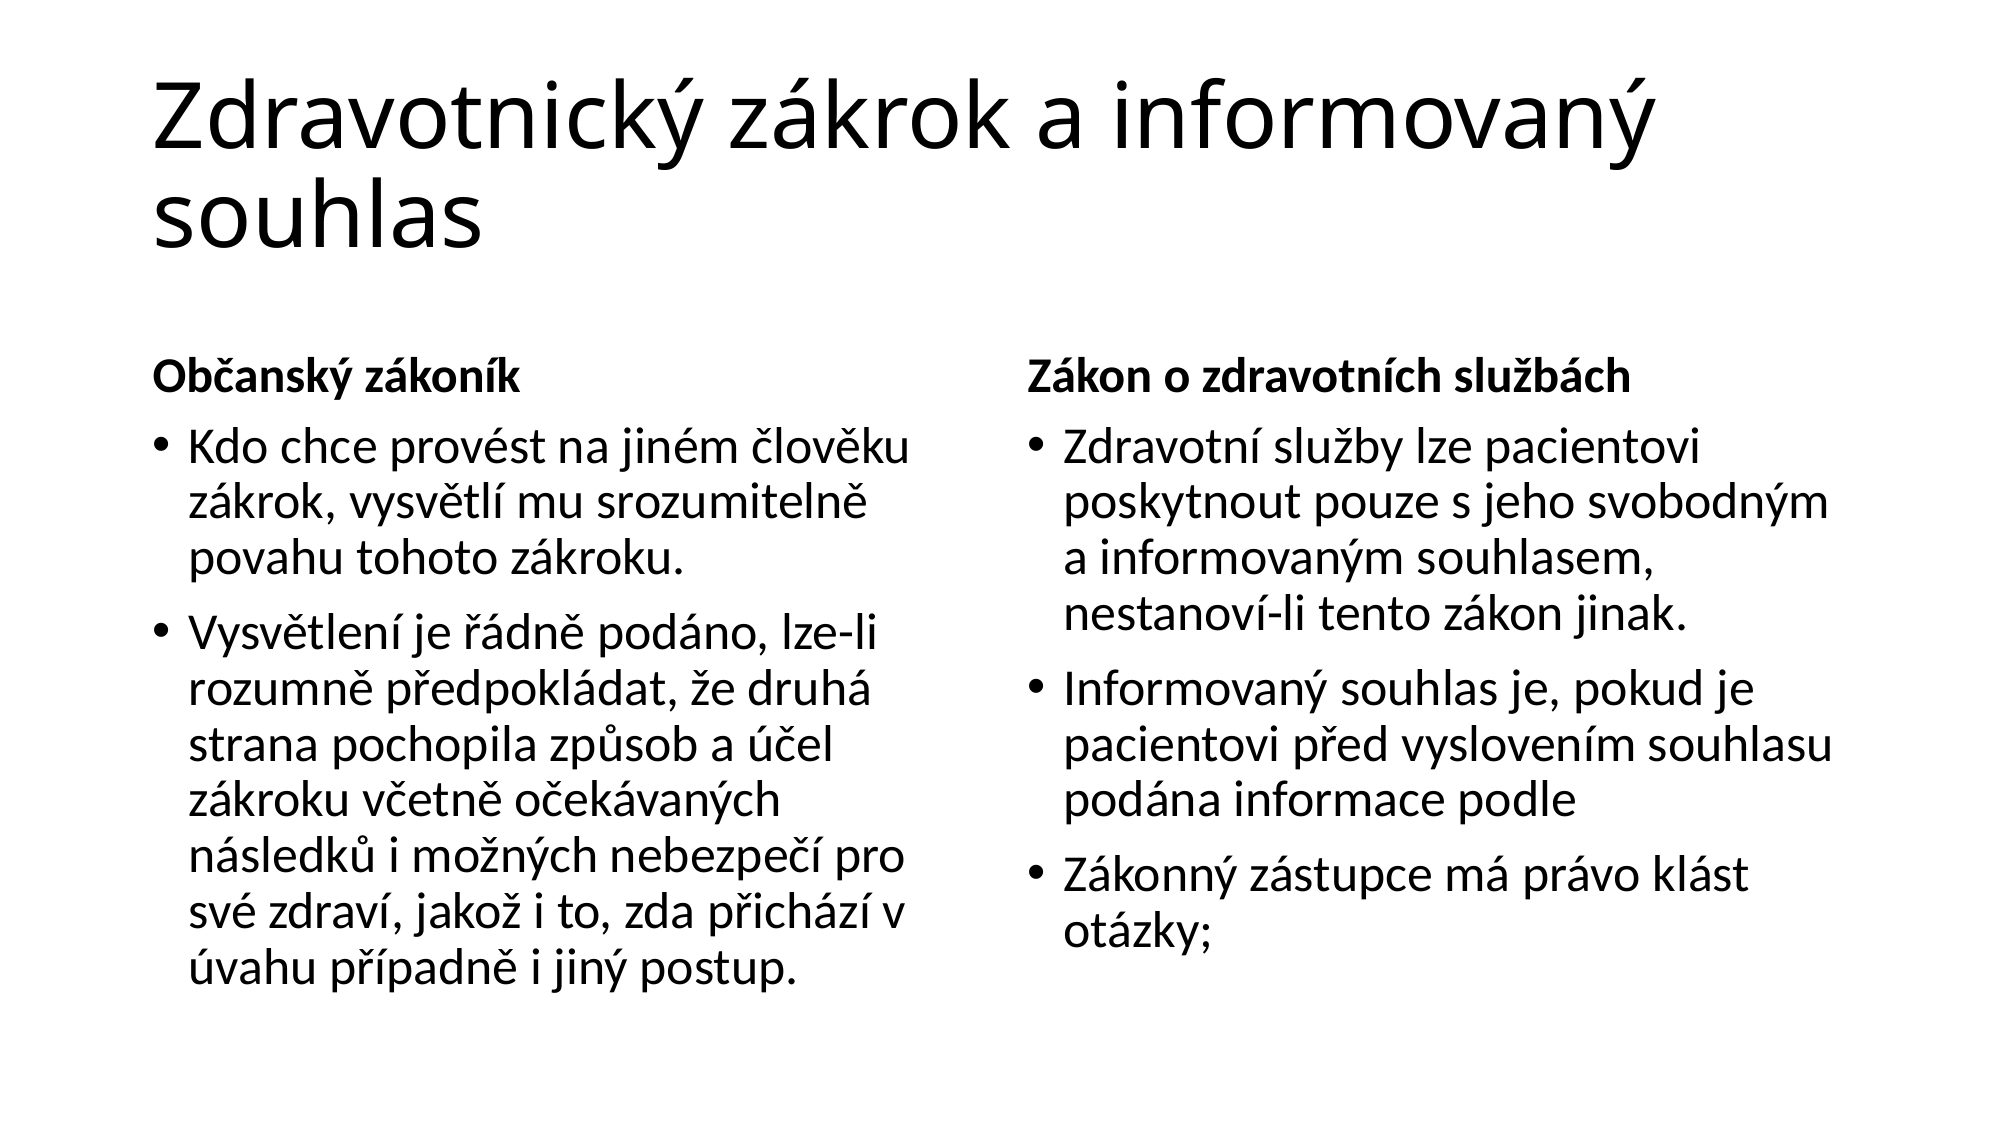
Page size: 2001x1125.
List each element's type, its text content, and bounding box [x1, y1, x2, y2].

list Občanský zákoník [137, 275, 984, 410]
list Zákon o zdravotních službách [1012, 275, 1863, 410]
title Zdravotnický zákrok a informovaný souhlas [137, 59, 1863, 278]
list Zdravotní služby lze pacientovi poskytnout pouze s jeho svobodným a informovaným souhlasem, nestanoví-li tento zákon jinak. Informovaný souhlas je, pokud je pacientovi před vyslovením souhlasu podána informace podle Zákonný zástupce má právo klást otázky; [1012, 410, 1863, 1016]
list Kdo chce provést na jiném člověku zákrok, vysvětlí mu srozumitelně povahu tohoto zákroku. Vysvětlení je řádně podáno, lze-li rozumně předpokládat, že druhá strana pochopila způsob a účel zákroku včetně očekávaných následků i možných nebezpečí pro své zdraví, jakož i to, zda přichází v úvahu případně i jiný postup. [137, 410, 984, 1016]
